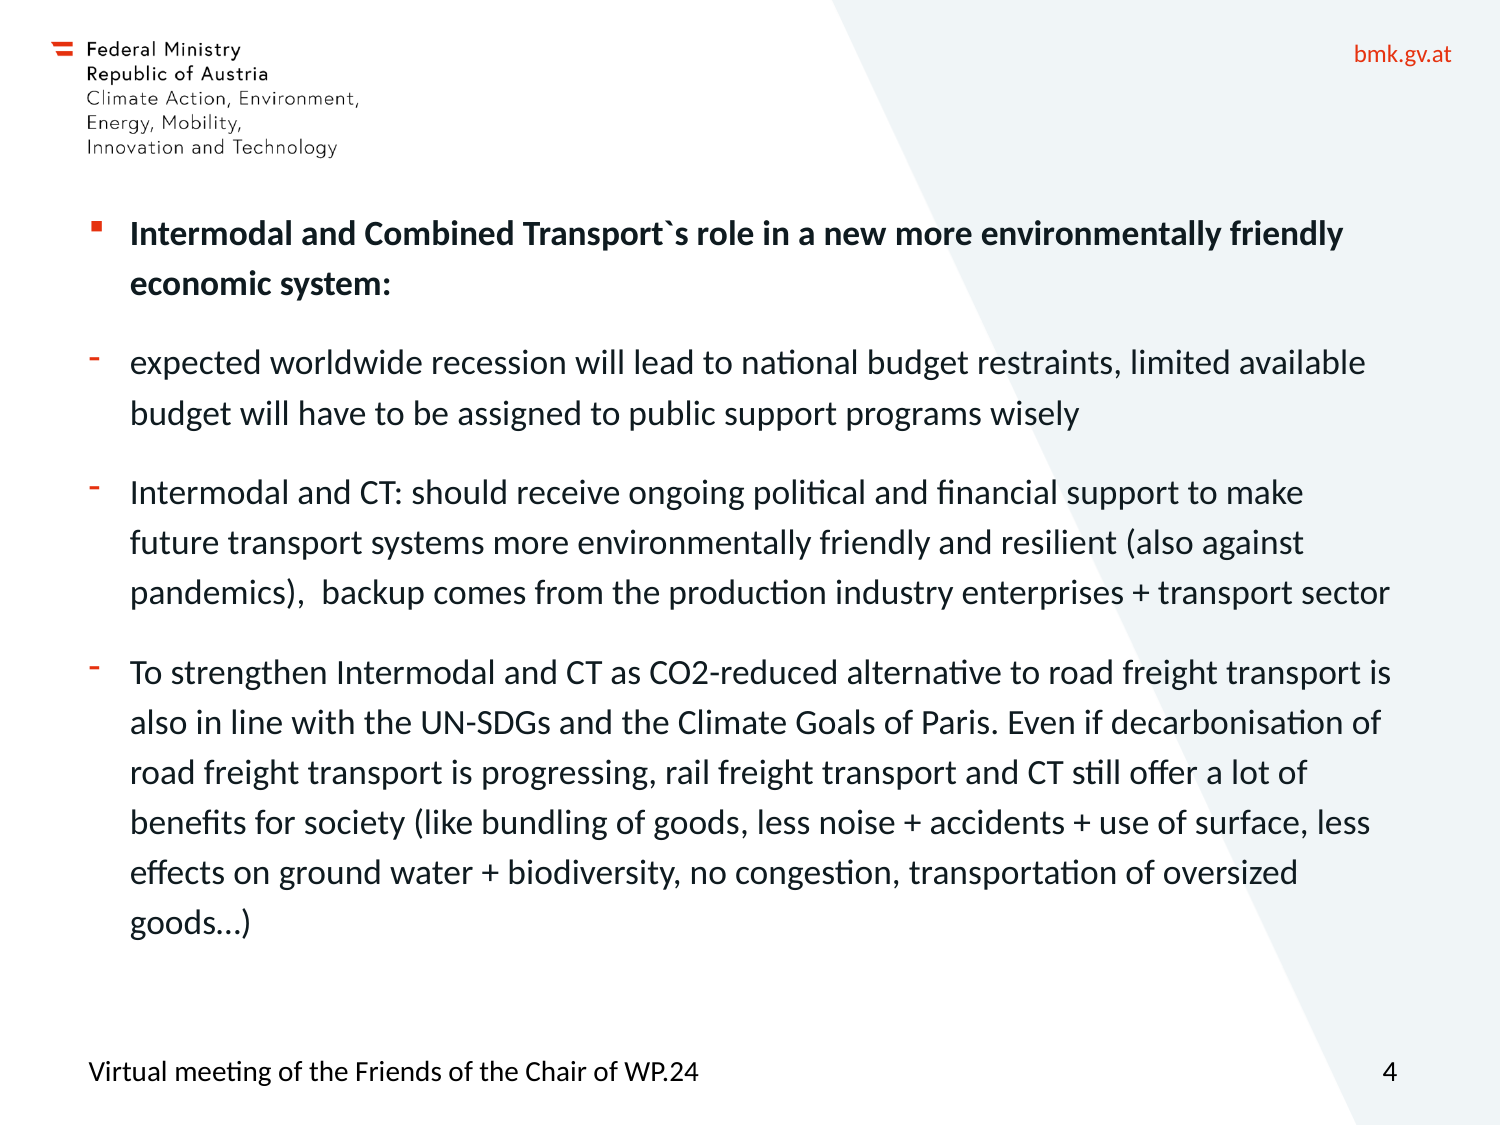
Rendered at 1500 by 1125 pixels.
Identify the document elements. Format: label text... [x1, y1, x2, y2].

footer Virtual meeting of the Friends of the Chair of WP.24 [88, 1047, 1217, 1092]
list Intermodal and Combined Transport`s role in a new more environmentally friendly economic system: expected worldwide recession will lead to national budget restraints, limited available budget will have to be assigned to public support programs wisely Intermodal and CT: should receive ongoing political and financial support to make future transport systems more environmentally friendly and resilient (also against pandemics), backup comes from the production industry enterprises + transport sector To strengthen Intermodal and CT as CO2-reduced alternative to road freight transport is also in line with the UN-SDGs and the Climate Goals of Paris. Even if decarbonisation of road freight transport is progressing, rail freight transport and CT still offer a lot of benefits for society (like bundling of goods, less noise + accidents + use of surface, less effects on ground water + biodiversity, no congestion, transportation of oversized goods…) [88, 202, 1398, 995]
slide_number 4 [1263, 1047, 1398, 1092]
picture [0, 0, 1500, 1125]
